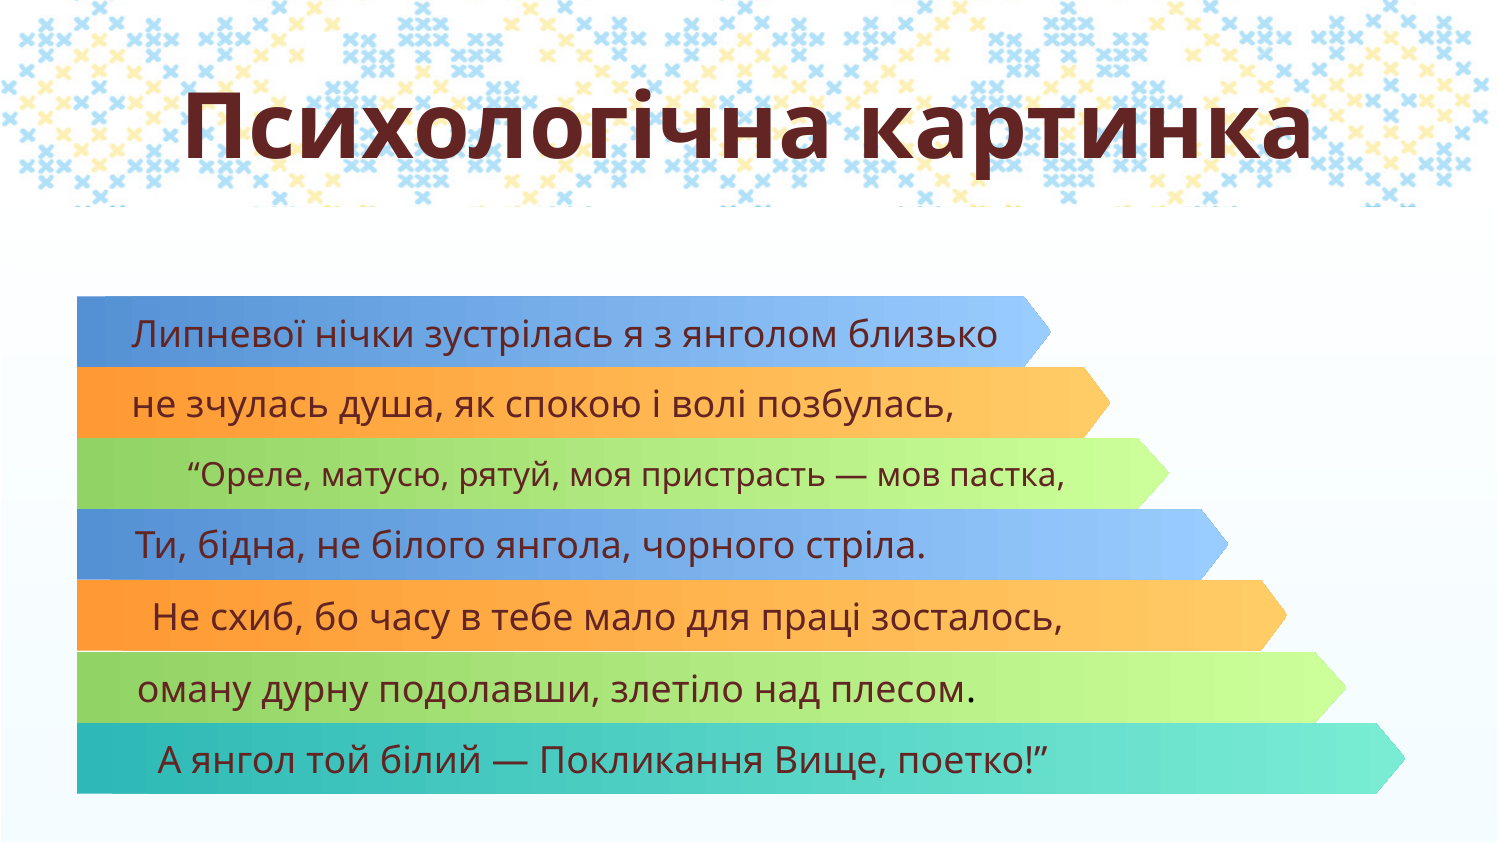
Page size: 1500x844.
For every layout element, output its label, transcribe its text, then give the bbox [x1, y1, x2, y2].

text_box Ти, бідна, не білого янгола, чорного стріла. [120, 514, 943, 574]
text_box [76, 652, 1347, 723]
text_box [76, 367, 1111, 439]
text_box “Ореле, матусю, рятуй, моя пристрасть — мов пастка, [173, 445, 1082, 501]
text_box [76, 438, 1170, 509]
text_box Не схиб, бо часу в тебе мало для праці зосталось, [136, 585, 1080, 646]
text_box [0, 215, 1500, 844]
text_box [76, 723, 1406, 794]
text_box [76, 296, 1052, 368]
text_box [76, 579, 1288, 651]
picture [0, 0, 1500, 207]
text_box не зчулась душа, як спокою і волі позбулась, [116, 372, 971, 432]
text_box Липневої нічки зустрілась я з янголом близько [116, 302, 1015, 362]
text_box А янгол той білий — Покликання Вище, поетко!” [142, 728, 1064, 789]
text_box [76, 508, 1229, 580]
text_box оману дурну подолавши, злетіло над плесом. [122, 658, 991, 718]
